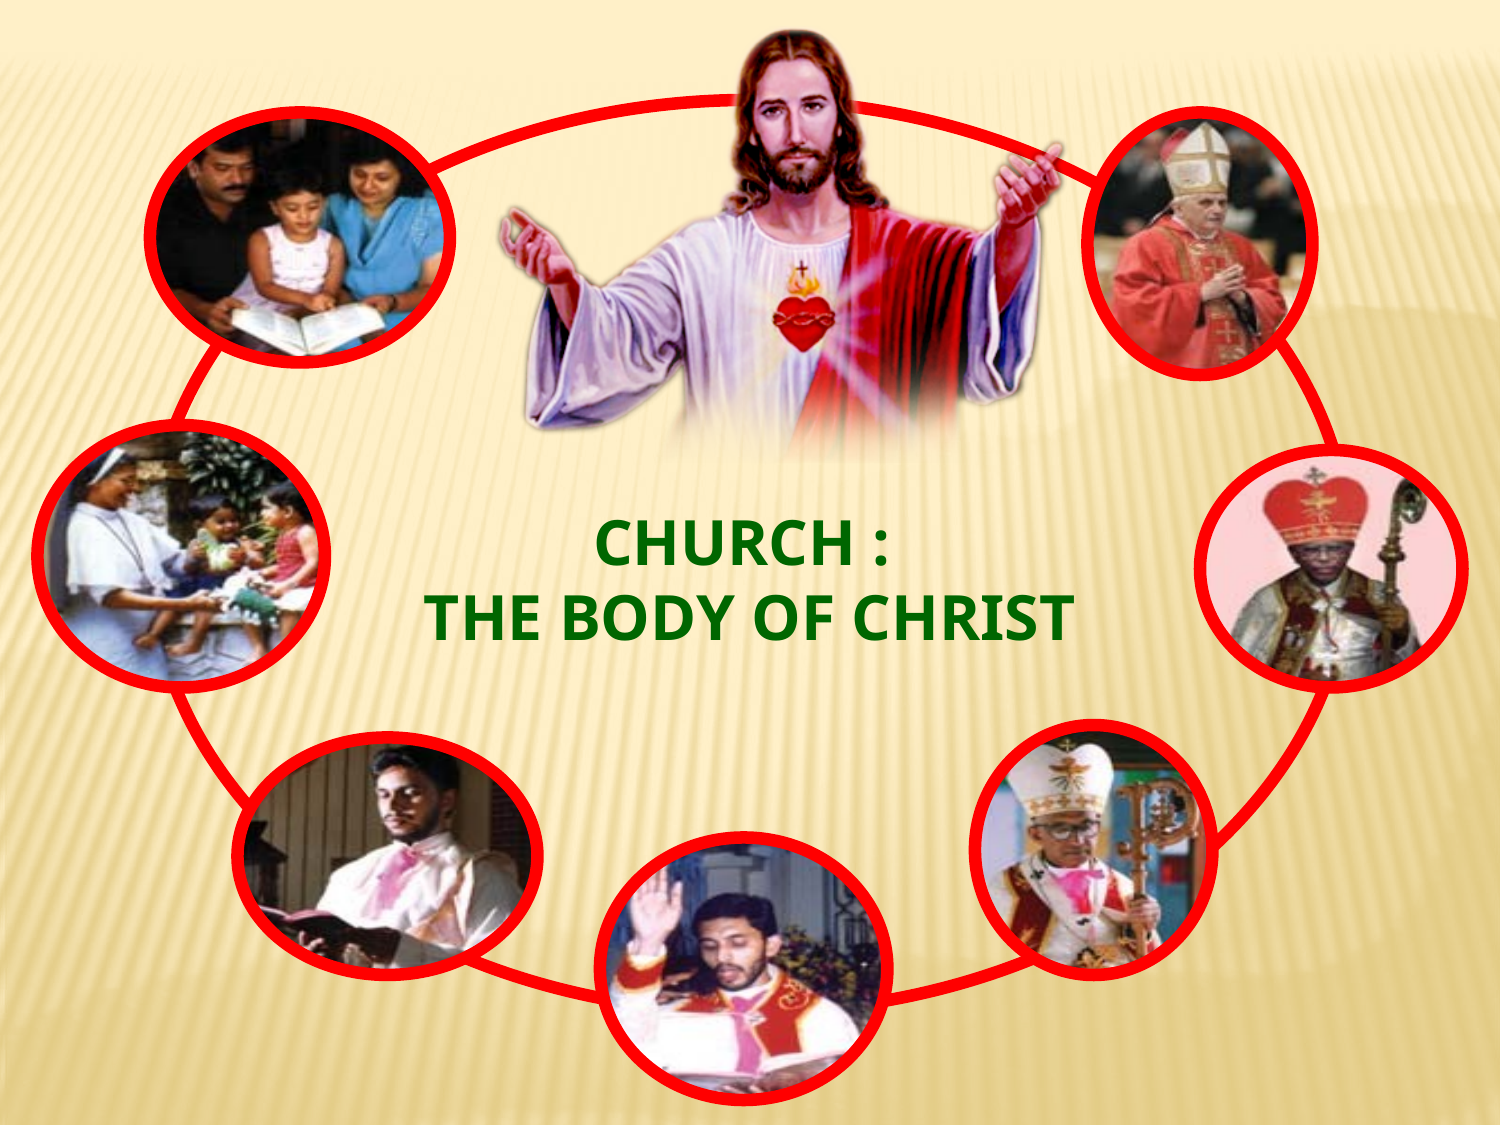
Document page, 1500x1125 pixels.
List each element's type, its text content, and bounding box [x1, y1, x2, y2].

picture [37, 424, 326, 688]
picture [149, 112, 422, 363]
picture [599, 837, 888, 1101]
text_box [175, 381, 1334, 1001]
picture [1199, 449, 1463, 688]
picture [424, 0, 1313, 494]
picture [237, 737, 538, 976]
text_box CHURCH : THE BODY OF CHRIST [337, 495, 1163, 661]
picture [974, 724, 1213, 976]
